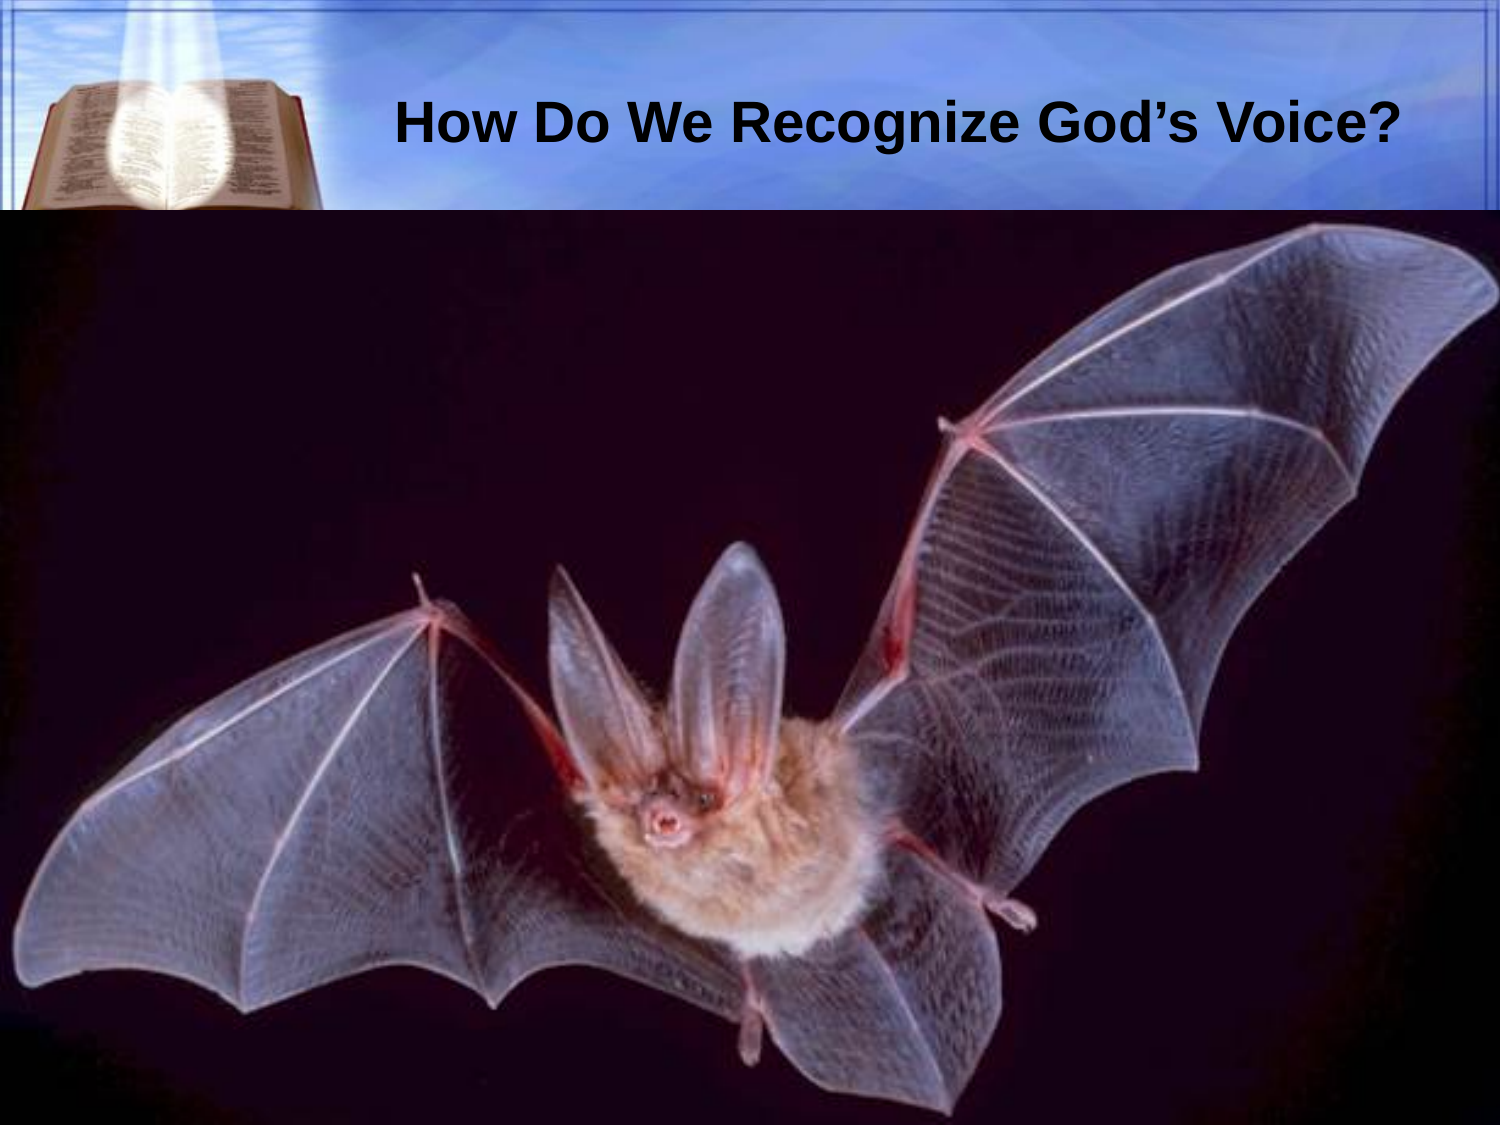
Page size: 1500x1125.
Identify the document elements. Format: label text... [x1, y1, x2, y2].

title How Do We Recognize God’s Voice? [339, 24, 1459, 208]
picture [0, 0, 1500, 1125]
